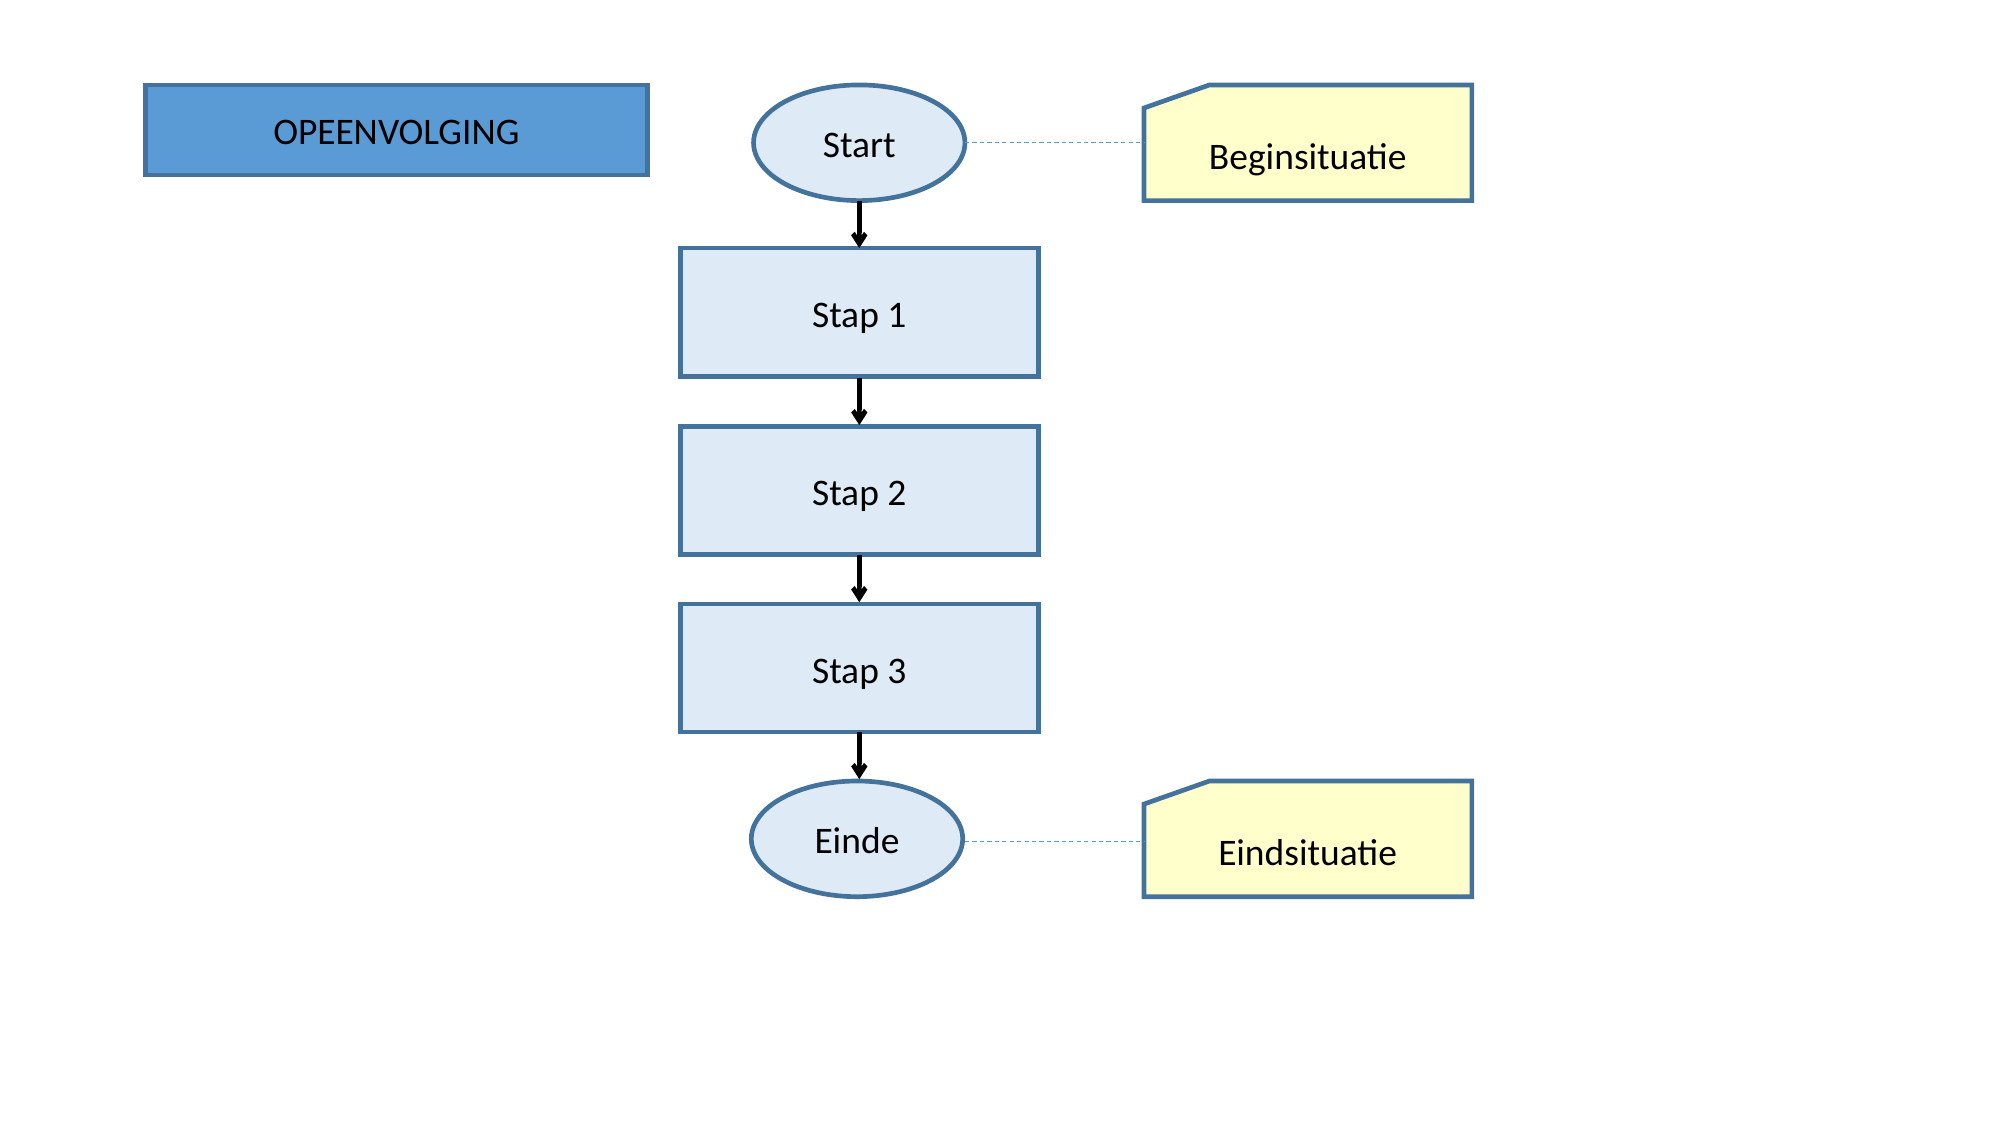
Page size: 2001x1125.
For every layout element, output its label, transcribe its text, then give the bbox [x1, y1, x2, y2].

text_box OPEENVOLGING [144, 84, 649, 176]
text_box Stap 3 [679, 603, 1039, 733]
text_box Einde [750, 779, 964, 898]
text_box Stap 1 [679, 247, 1039, 377]
text_box Eindsituatie [1142, 779, 1473, 898]
text_box Start [752, 83, 966, 202]
text_box Stap 2 [679, 425, 1039, 556]
text_box Beginsituatie [1142, 83, 1473, 202]
